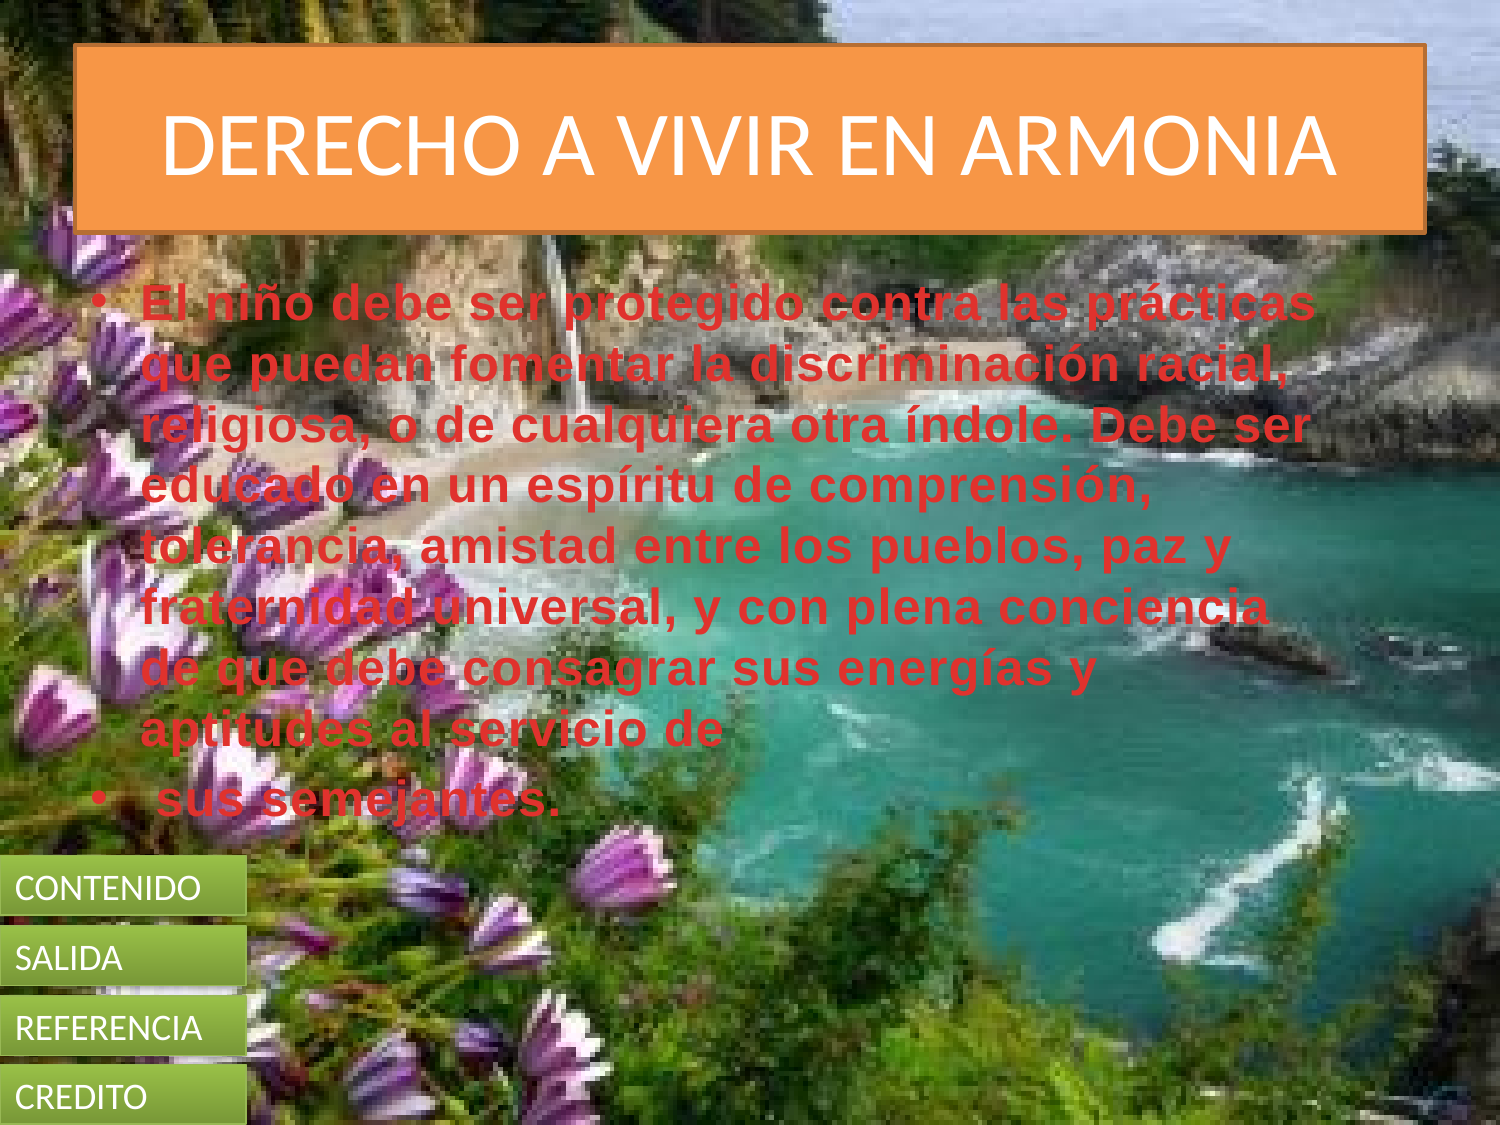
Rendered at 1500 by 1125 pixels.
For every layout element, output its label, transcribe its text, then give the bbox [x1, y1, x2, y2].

text_box SALIDA [0, 925, 247, 986]
text_box REFERENCIA [0, 995, 247, 1056]
title DERECHO A VIVIR EN ARMONIA [73, 43, 1427, 235]
text_box CONTENIDO [0, 855, 247, 916]
text_box CREDITO [0, 1064, 247, 1125]
picture [0, 0, 1500, 1125]
list El niño debe ser protegido contra las prácticas que puedan fomentar la discriminación racial, religiosa, o de cualquiera otra índole. Debe ser educado en un espíritu de comprensión, tolerancia, amistad entre los pueblos, paz y fraternidad universal, y con plena conciencia de que debe consagrar sus energías y aptitudes al servicio de sus semejantes. [75, 262, 1336, 844]
